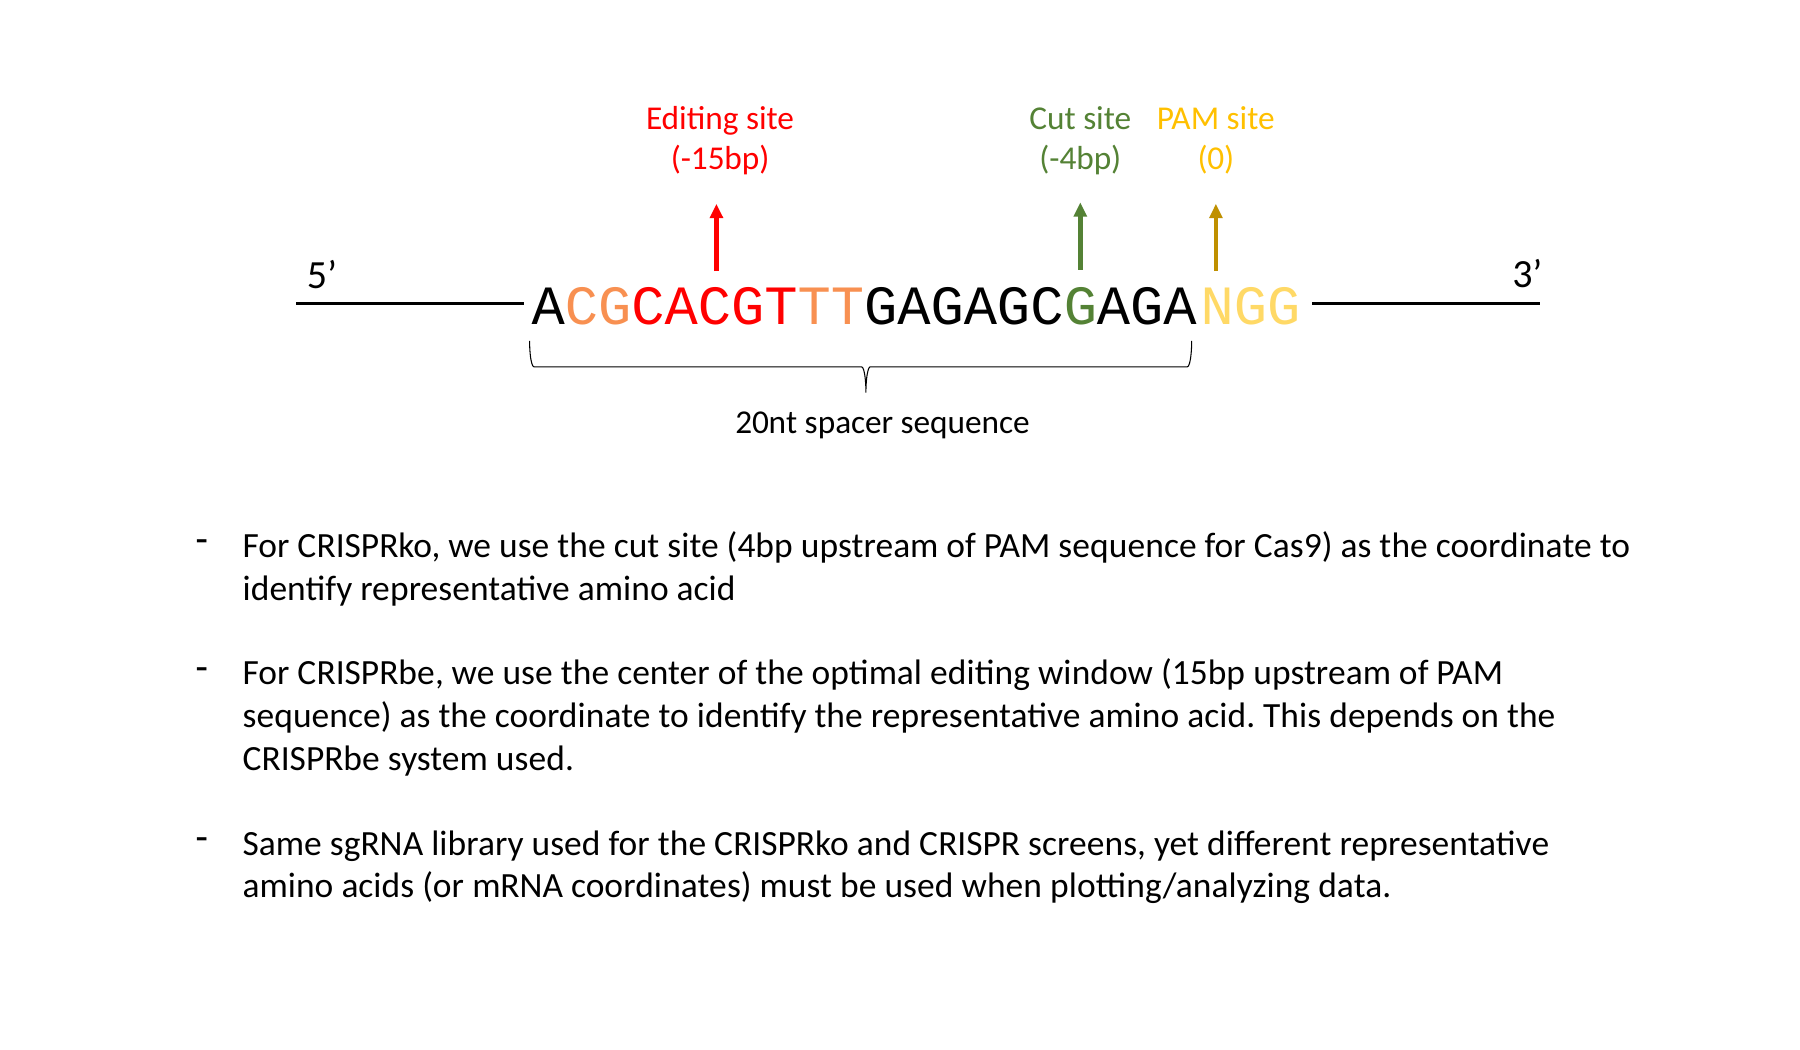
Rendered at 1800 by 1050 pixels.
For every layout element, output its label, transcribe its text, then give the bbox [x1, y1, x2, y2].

text_box 5’ [292, 241, 470, 305]
text_box [529, 340, 1193, 393]
text_box Cut site (-4bp) [1008, 88, 1153, 184]
text_box PAM site (0) [1153, 88, 1294, 184]
text_box ACGCACGTTTGAGAGCGAGA [516, 262, 1185, 344]
text_box NGG [1185, 261, 1341, 343]
text_box ACGCACGTTTGAGAGCGAGA [1193, 262, 1689, 344]
text_box For CRISPRko, we use the cut site (4bp upstream of PAM sequence for Cas9) as the coordinate to identify representative amino acid For CRISPRbe, we use the center of the optimal editing window (15bp upstream of PAM sequence) as the coordinate to identify the representative amino acid. This depends on the CRISPRbe system used. Same sgRNA library used for the CRISPRko and CRISPR screens, yet different representative amino acids (or mRNA coordinates) must be used when plotting/analyzing data. [181, 514, 1662, 912]
text_box 3’ [1497, 240, 1675, 303]
text_box 20nt spacer sequence [495, 393, 1270, 448]
text_box Editing site (-15bp) [581, 88, 859, 184]
